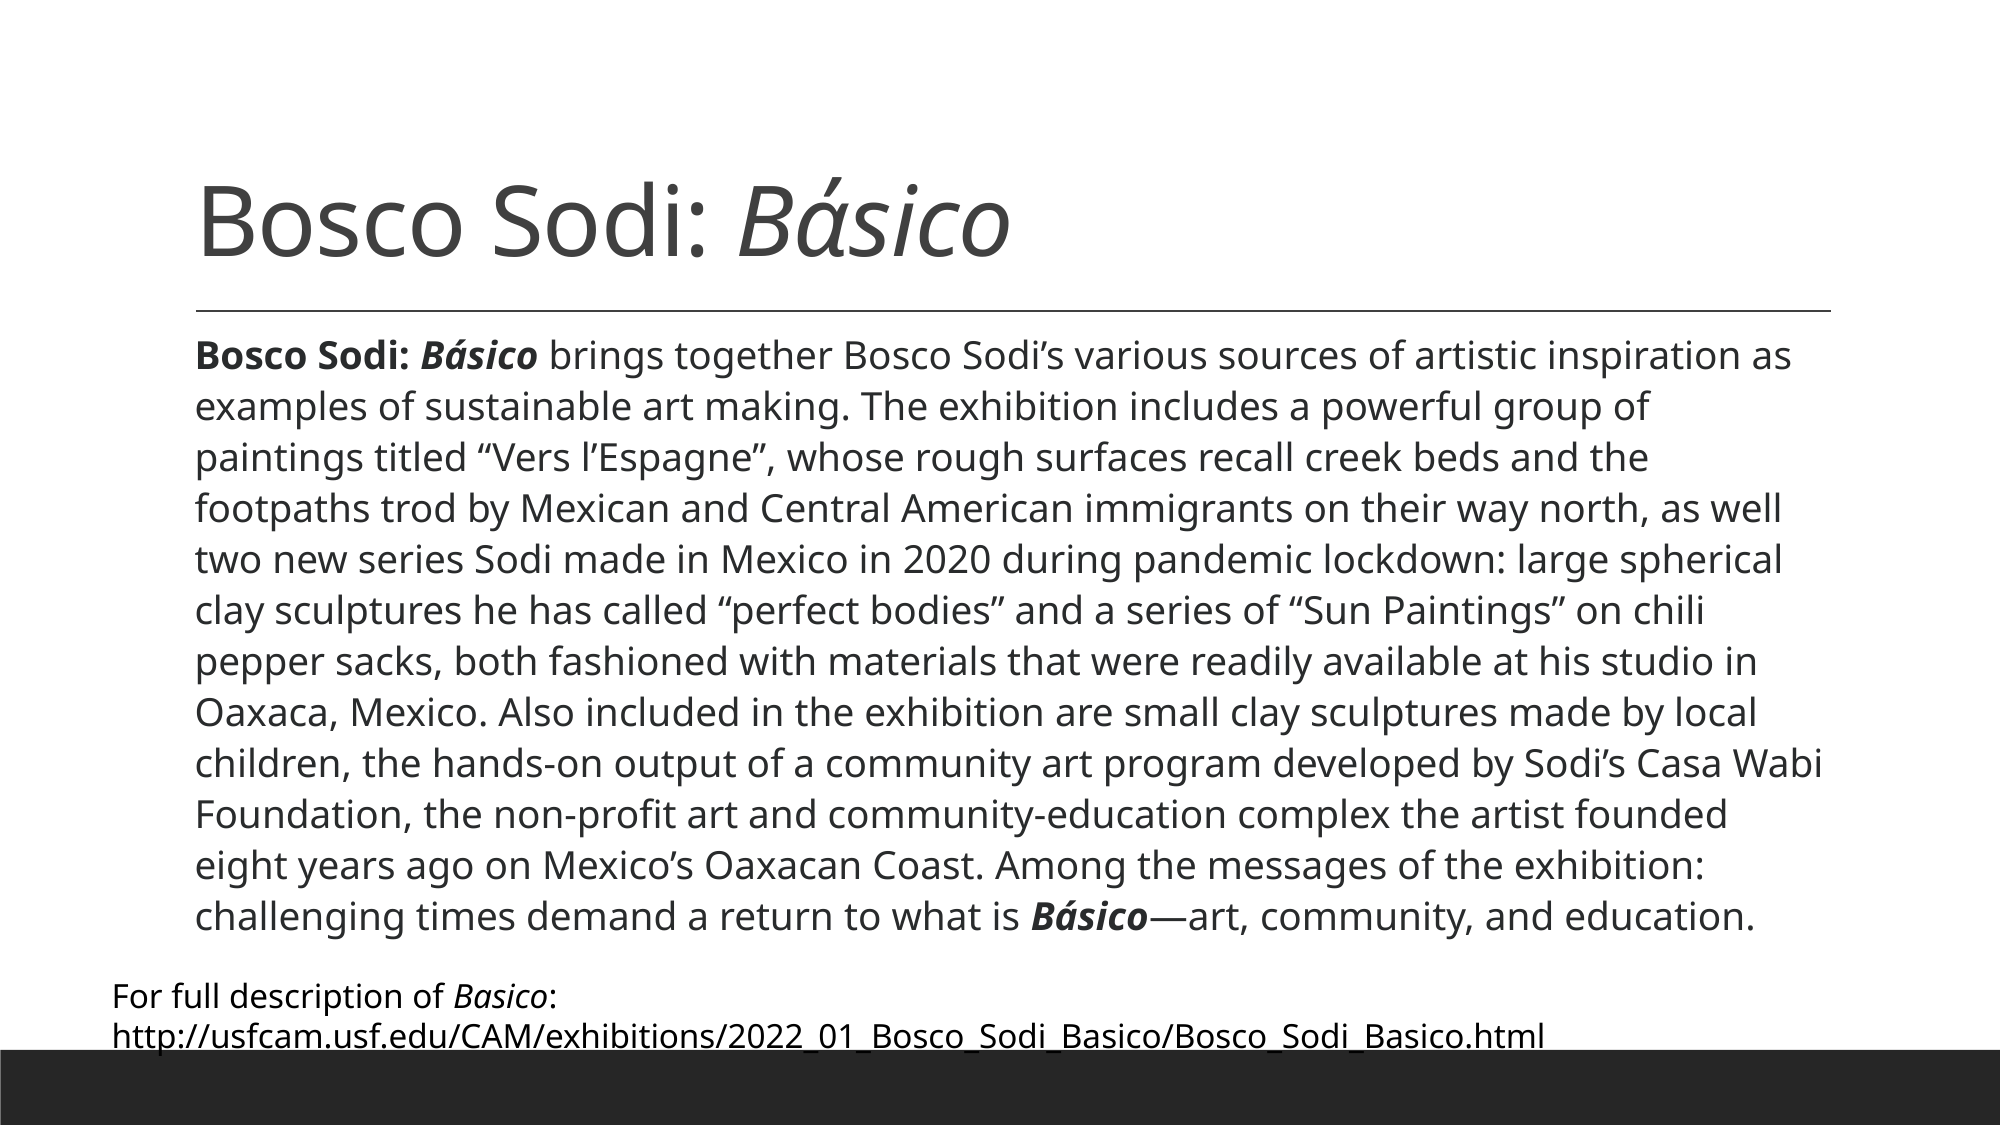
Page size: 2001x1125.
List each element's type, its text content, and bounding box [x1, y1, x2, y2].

title Bosco Sodi: Bάsico [180, 47, 1830, 285]
text_box For full description of Basico: http://usfcam.usf.edu/CAM/exhibitions/2022_01_Bosco_Sodi_Basico/Bosco_Sodi_Basico.html [96, 968, 1914, 1063]
list Bosco Sodi: Básico brings together Bosco Sodi’s various sources of artistic inspiration as examples of sustainable art making. The exhibition includes a powerful group of paintings titled “Vers l’Espagne”, whose rough surfaces recall creek beds and the footpaths trod by Mexican and Central American immigrants on their way north, as well two new series Sodi made in Mexico in 2020 during pandemic lockdown: large spherical clay sculptures he has called “perfect bodies” and a series of “Sun Paintings” on chili pepper sacks, both fashioned with materials that were readily available at his studio in Oaxaca, Mexico. Also included in the exhibition are small clay sculptures made by local children, the hands-on output of a community art program developed by Sodi’s Casa Wabi Foundation, the non-profit art and community-education complex the artist founded eight years ago on Mexico’s Oaxacan Coast. Among the messages of the exhibition: challenging times demand a return to what is Básico—art, community, and education. [180, 318, 1830, 963]
